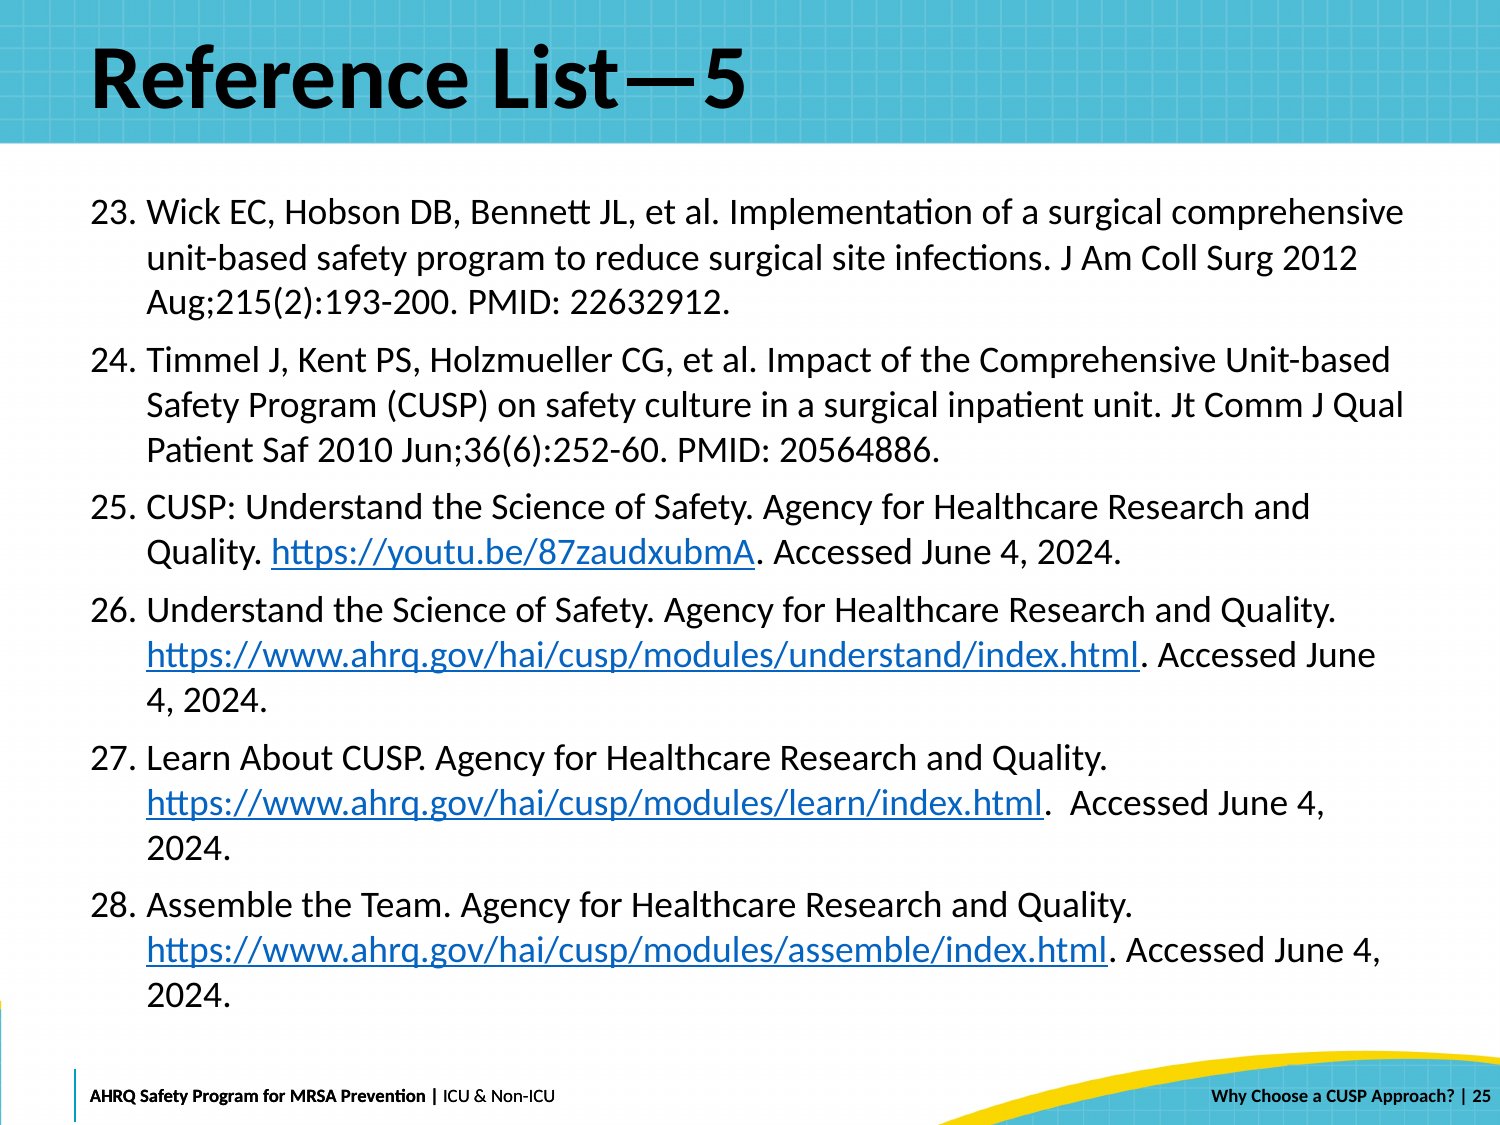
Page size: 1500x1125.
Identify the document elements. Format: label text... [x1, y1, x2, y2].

title Reference List—5 [75, 0, 1425, 150]
list Wick EC, Hobson DB, Bennett JL, et al. Implementation of a surgical comprehensive unit-based safety program to reduce surgical site infections. J Am Coll Surg 2012 Aug;215(2):193-200. PMID: 22632912. Timmel J, Kent PS, Holzmueller CG, et al. Impact of the Comprehensive Unit-based Safety Program (CUSP) on safety culture in a surgical inpatient unit. Jt Comm J Qual Patient Saf 2010 Jun;36(6):252-60. PMID: 20564886. CUSP: Understand the Science of Safety. Agency for Healthcare Research and Quality. https://youtu.be/87zaudxubmA. Accessed June 4, 2024. Understand the Science of Safety. Agency for Healthcare Research and Quality. https://www.ahrq.gov/hai/cusp/modules/understand/index.html. Accessed June 4, 2024. Learn About CUSP. Agency for Healthcare Research and Quality. https://www.ahrq.gov/hai/cusp/modules/learn/index.html. Accessed June 4, 2024. Assemble the Team. Agency for Healthcare Research and Quality. https://www.ahrq.gov/hai/cusp/modules/assemble/index.html. Accessed June 4, 2024. [75, 179, 1425, 1035]
picture [0, 0, 1500, 1125]
slide_number | 25 [1455, 1065, 1500, 1125]
